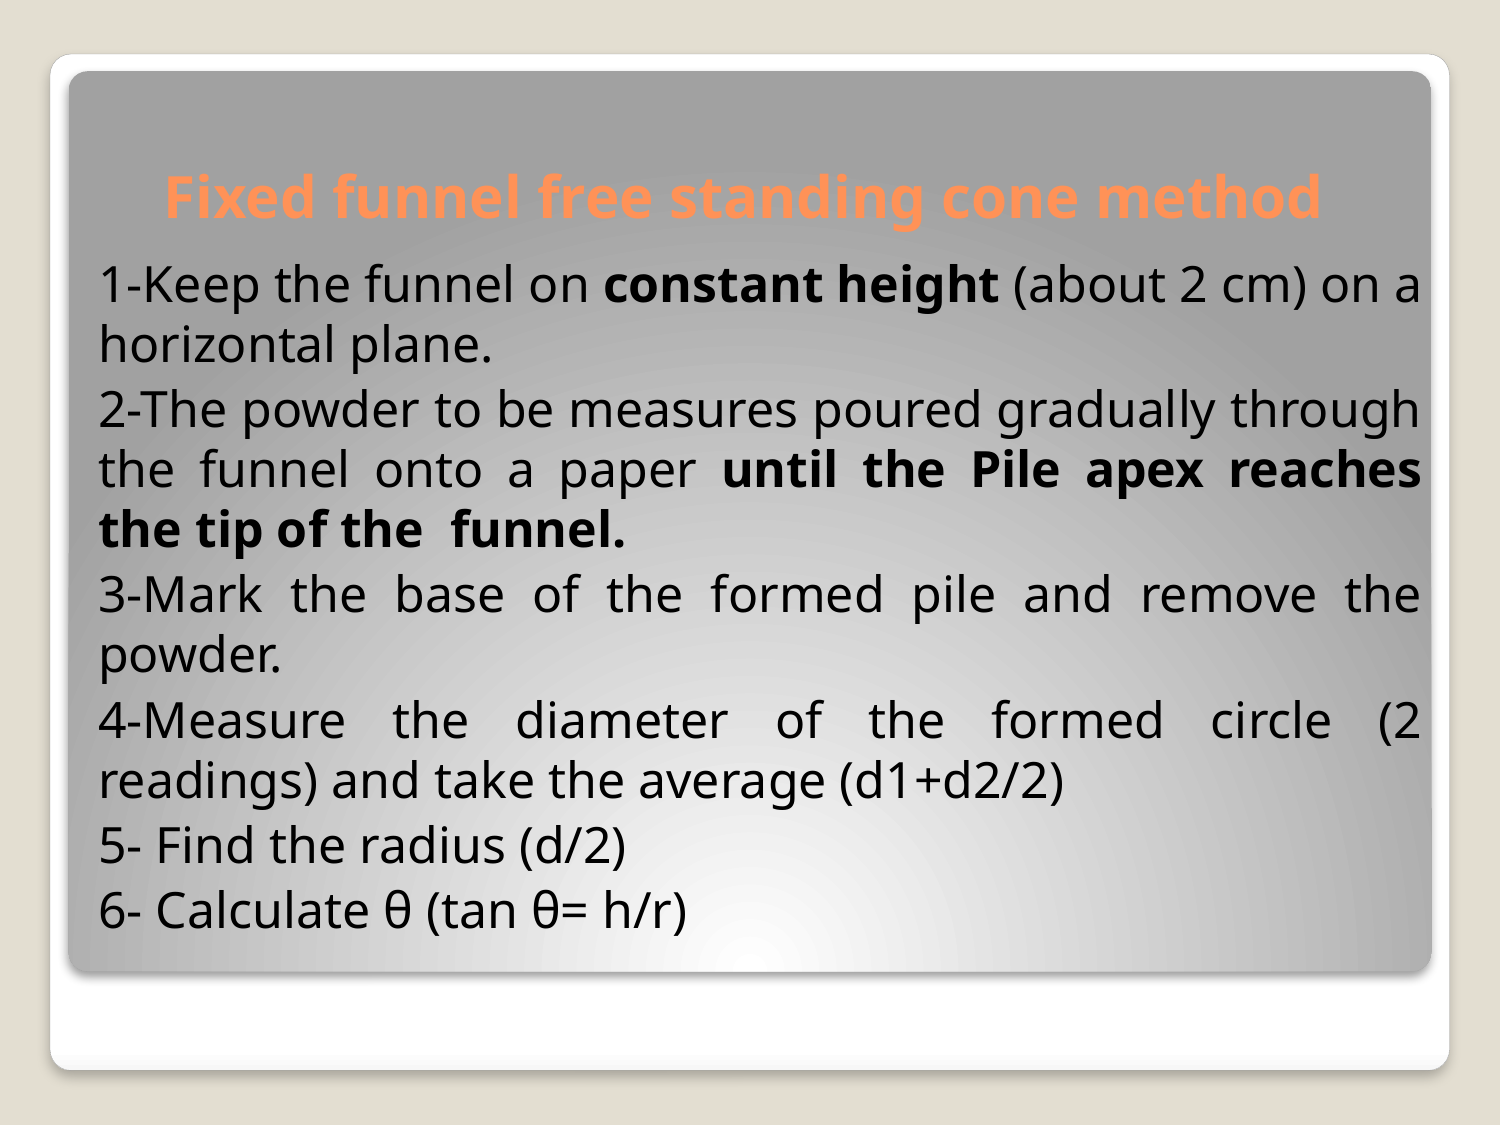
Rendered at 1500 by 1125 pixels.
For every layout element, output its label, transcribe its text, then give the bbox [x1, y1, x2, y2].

list 1-Keep the funnel on constant height (about 2 cm) on a horizontal plane. 2-The powder to be measures poured gradually through the funnel onto a paper until the Pile apex reaches the tip of the funnel. 3-Mark the base of the formed pile and remove the powder. 4-Measure the diameter of the formed circle (2 readings) and take the average (d1+d2/2) 5- Find the radius (d/2) 6- Calculate θ (tan θ= h/r) [68, 237, 1438, 1050]
title Fixed funnel free standing cone method [68, 102, 1405, 237]
